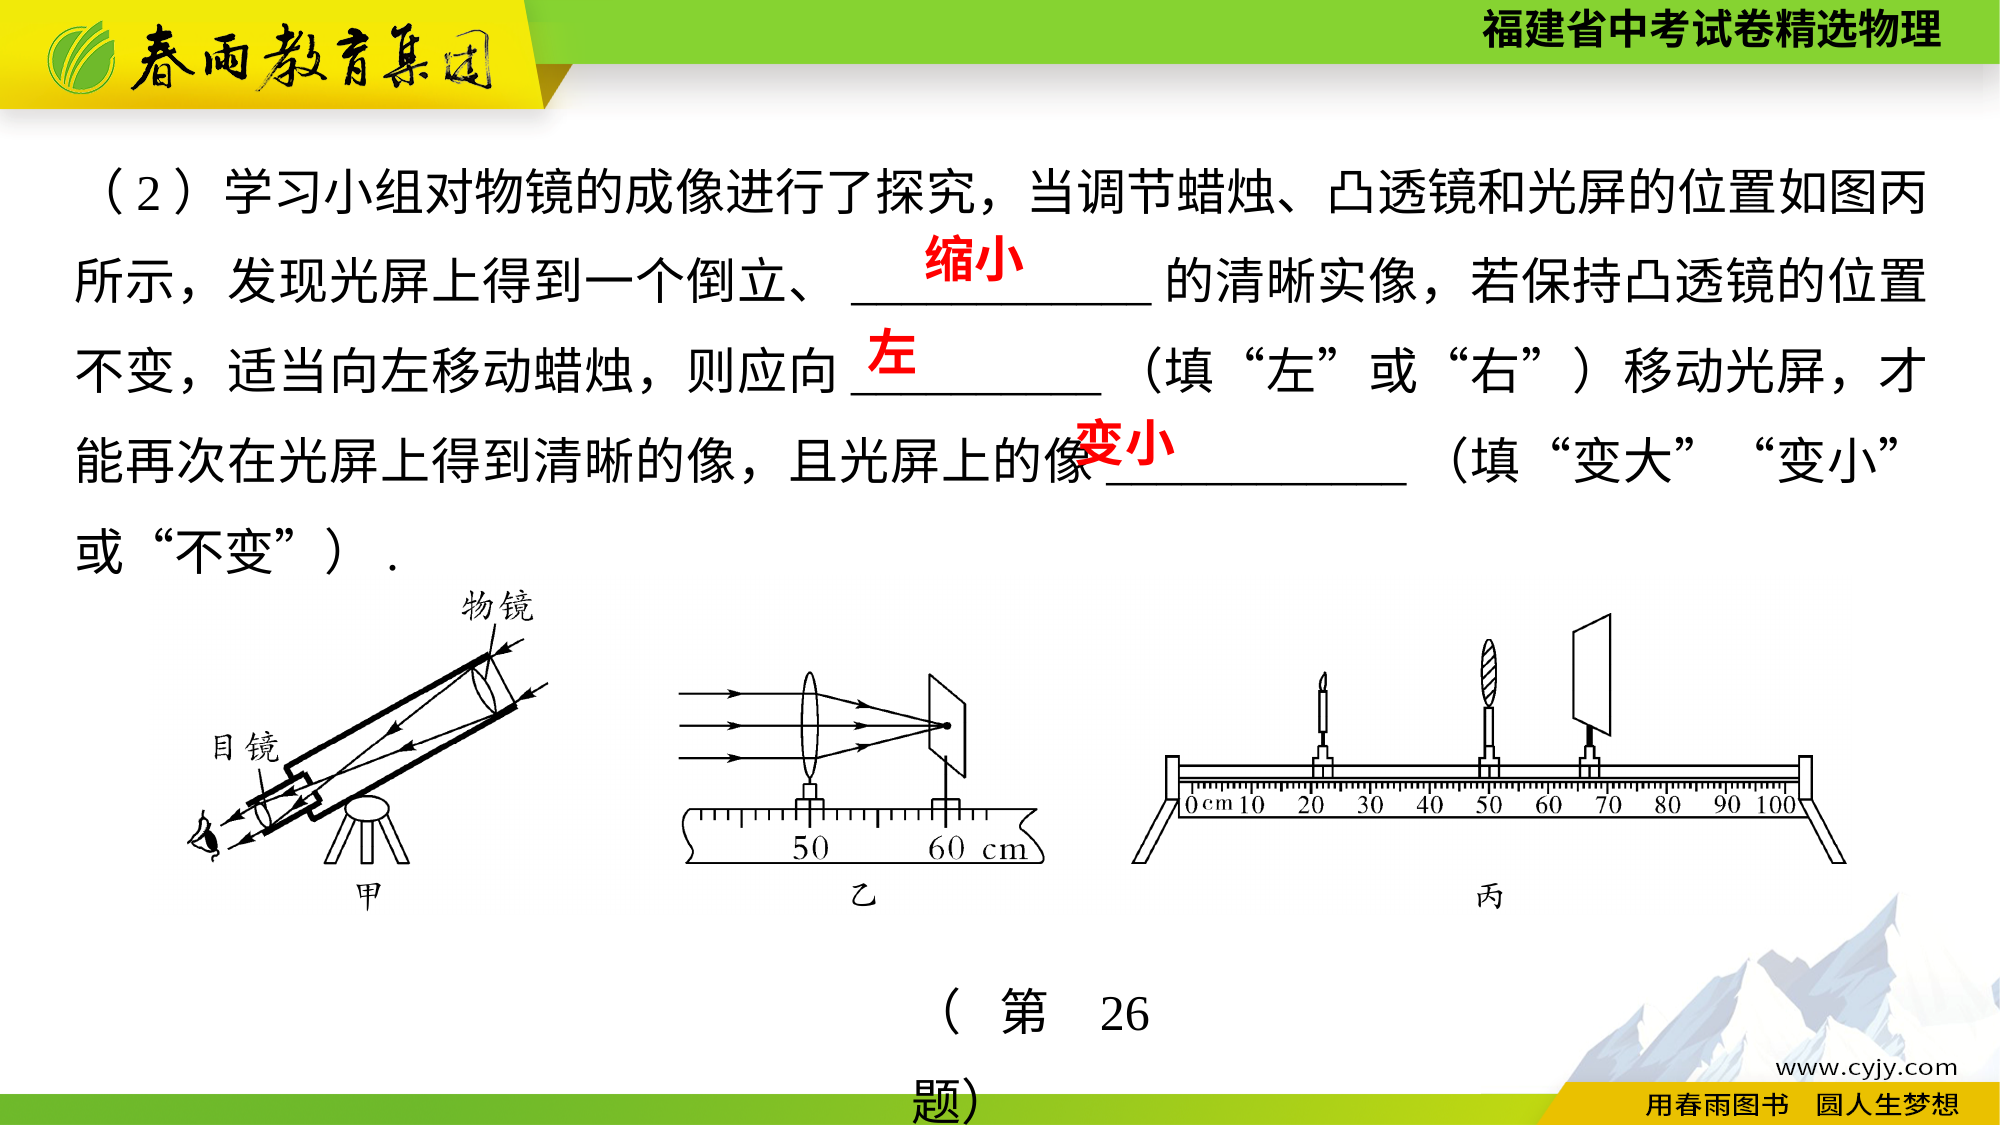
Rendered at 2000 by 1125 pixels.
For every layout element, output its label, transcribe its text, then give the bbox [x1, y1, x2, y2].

text_box （第26题） [896, 943, 1177, 1048]
text_box 左 [852, 313, 933, 389]
picture [0, 0, 2000, 1125]
text_box 变小 [1060, 403, 1240, 479]
list （2）学习小组对物镜的成像进行了探究，当调节蜡烛、凸透镜和光屏的位置如图丙所示，发现光屏上得到一个倒立、____________的清晰实像，若保持凸透镜的位置不变，适当向左移动蜡烛，则应向__________（填“左”或“右”）移动光屏，才能再次在光屏上得到清晰的像，且光屏上的像____________（填“变大”“变小”或“不变”）. [59, 122, 1944, 581]
text_box 缩小 [859, 219, 1090, 295]
